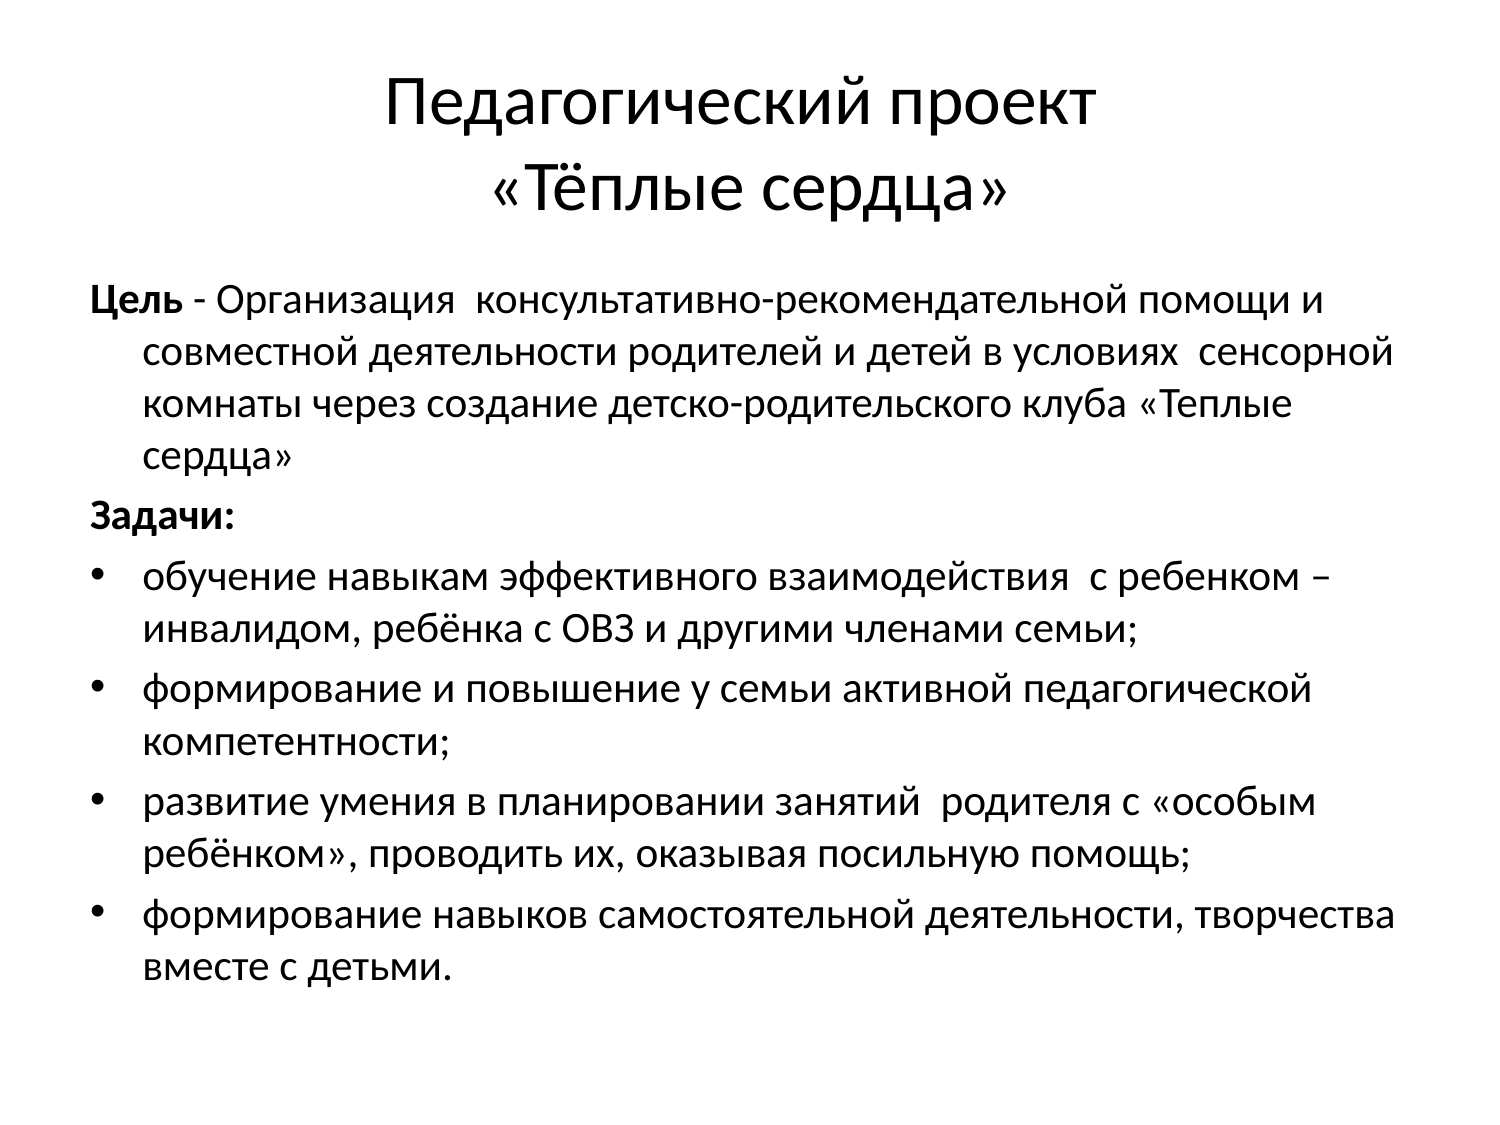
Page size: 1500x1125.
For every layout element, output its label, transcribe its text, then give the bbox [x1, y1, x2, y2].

list Цель - Организация консультативно-рекомендательной помощи и совместной деятельности родителей и детей в условиях сенсорной комнаты через создание детско-родительского клуба «Теплые сердца» Задачи: обучение навыкам эффективного взаимодействия с ребенком – инвалидом, ребёнка с ОВЗ и другими членами семьи; формирование и повышение у семьи активной педагогической компетентности; развитие умения в планировании занятий родителя с «особым ребёнком», проводить их, оказывая посильную помощь; формирование навыков самостоятельной деятельности, творчества вместе с детьми. [75, 262, 1425, 1005]
title Педагогический проект «Тёплые сердца» [75, 45, 1425, 233]
